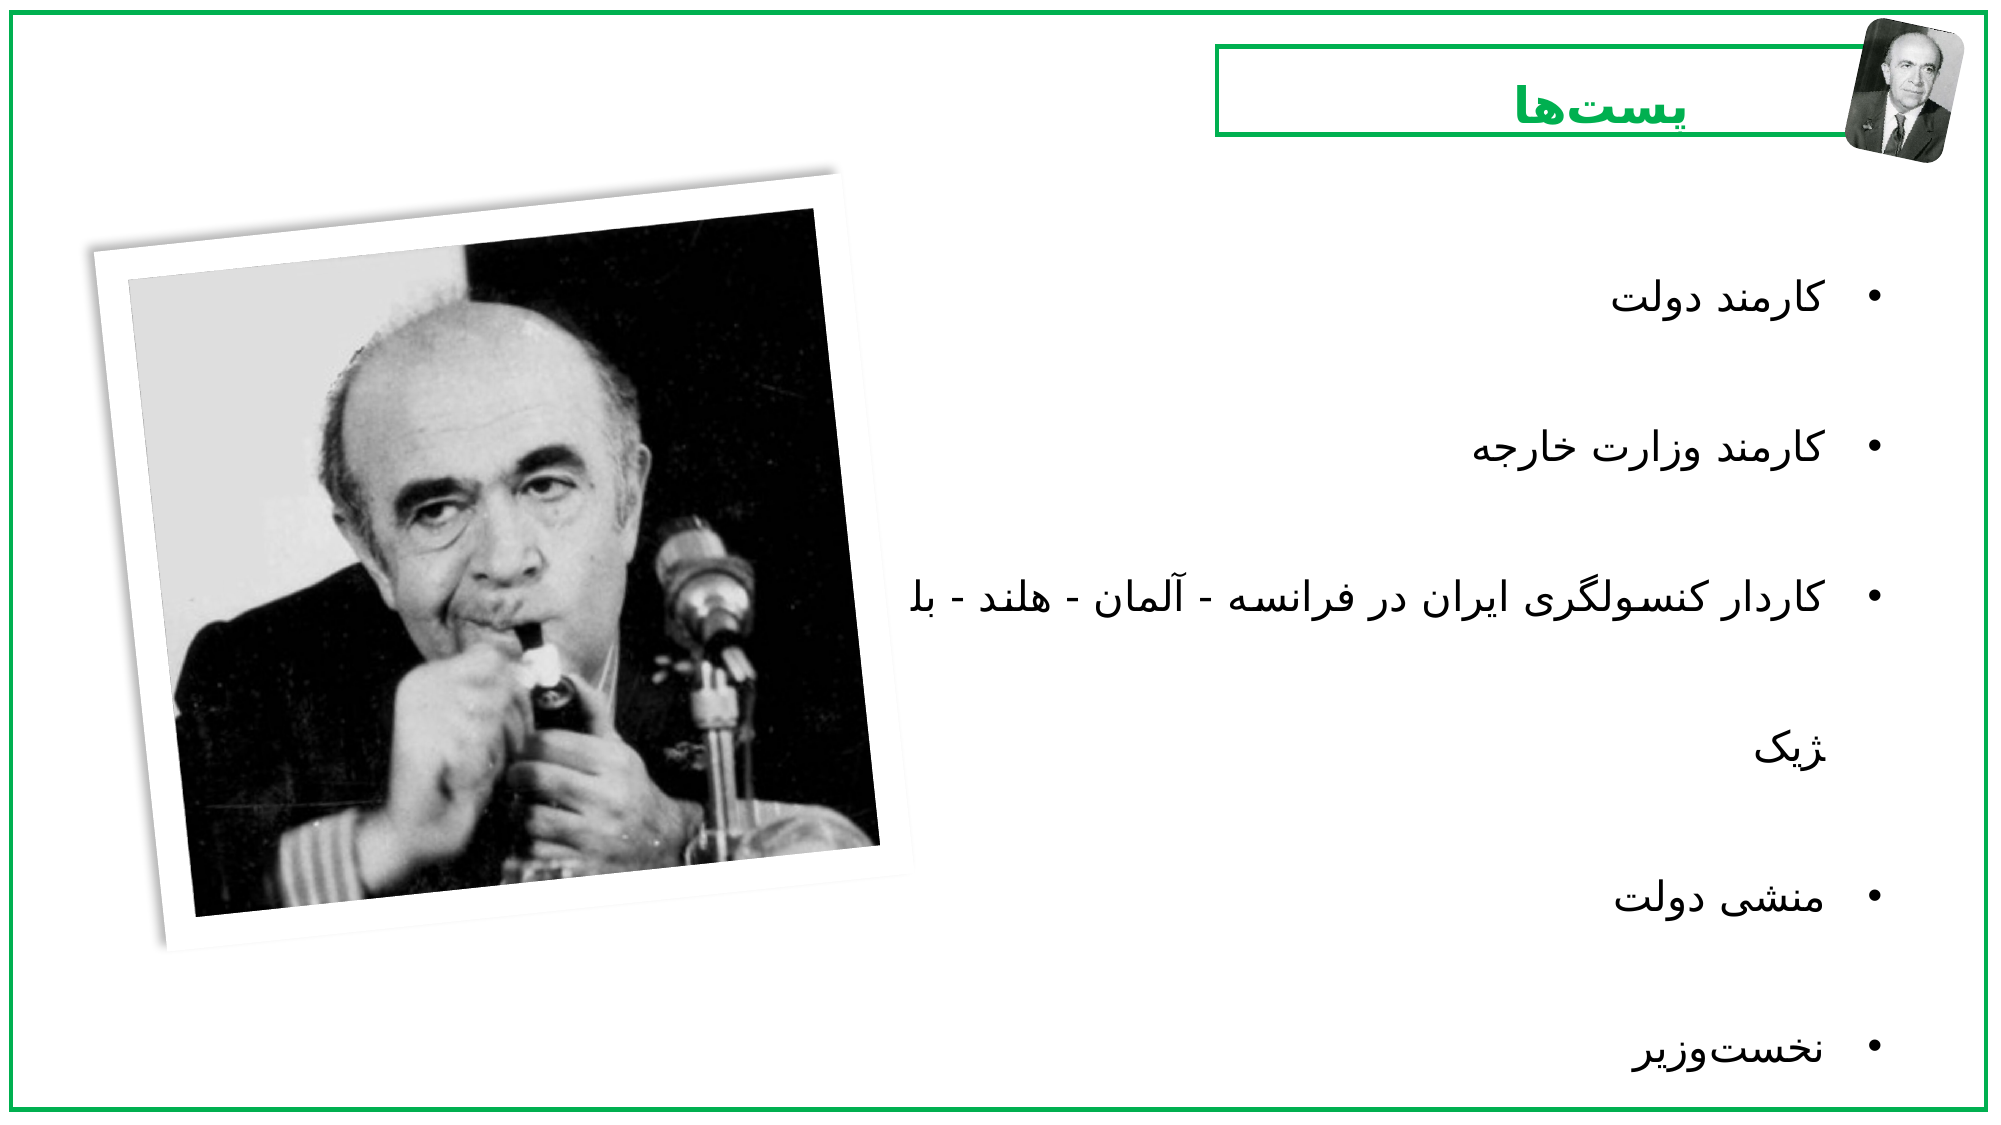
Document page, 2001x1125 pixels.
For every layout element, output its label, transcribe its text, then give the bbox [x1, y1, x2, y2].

text_box پست‌ها [1498, 36, 1705, 142]
picture [130, 209, 880, 917]
picture [1845, 18, 1965, 163]
text_box کارمند دولت کارمند وزارت خارجه کاردار کنسولگری ایران در فرانسه - آلمان - هلند - بلژیک منشی دولت نخست‌وزیر وزیر دربار [896, 162, 1897, 1125]
